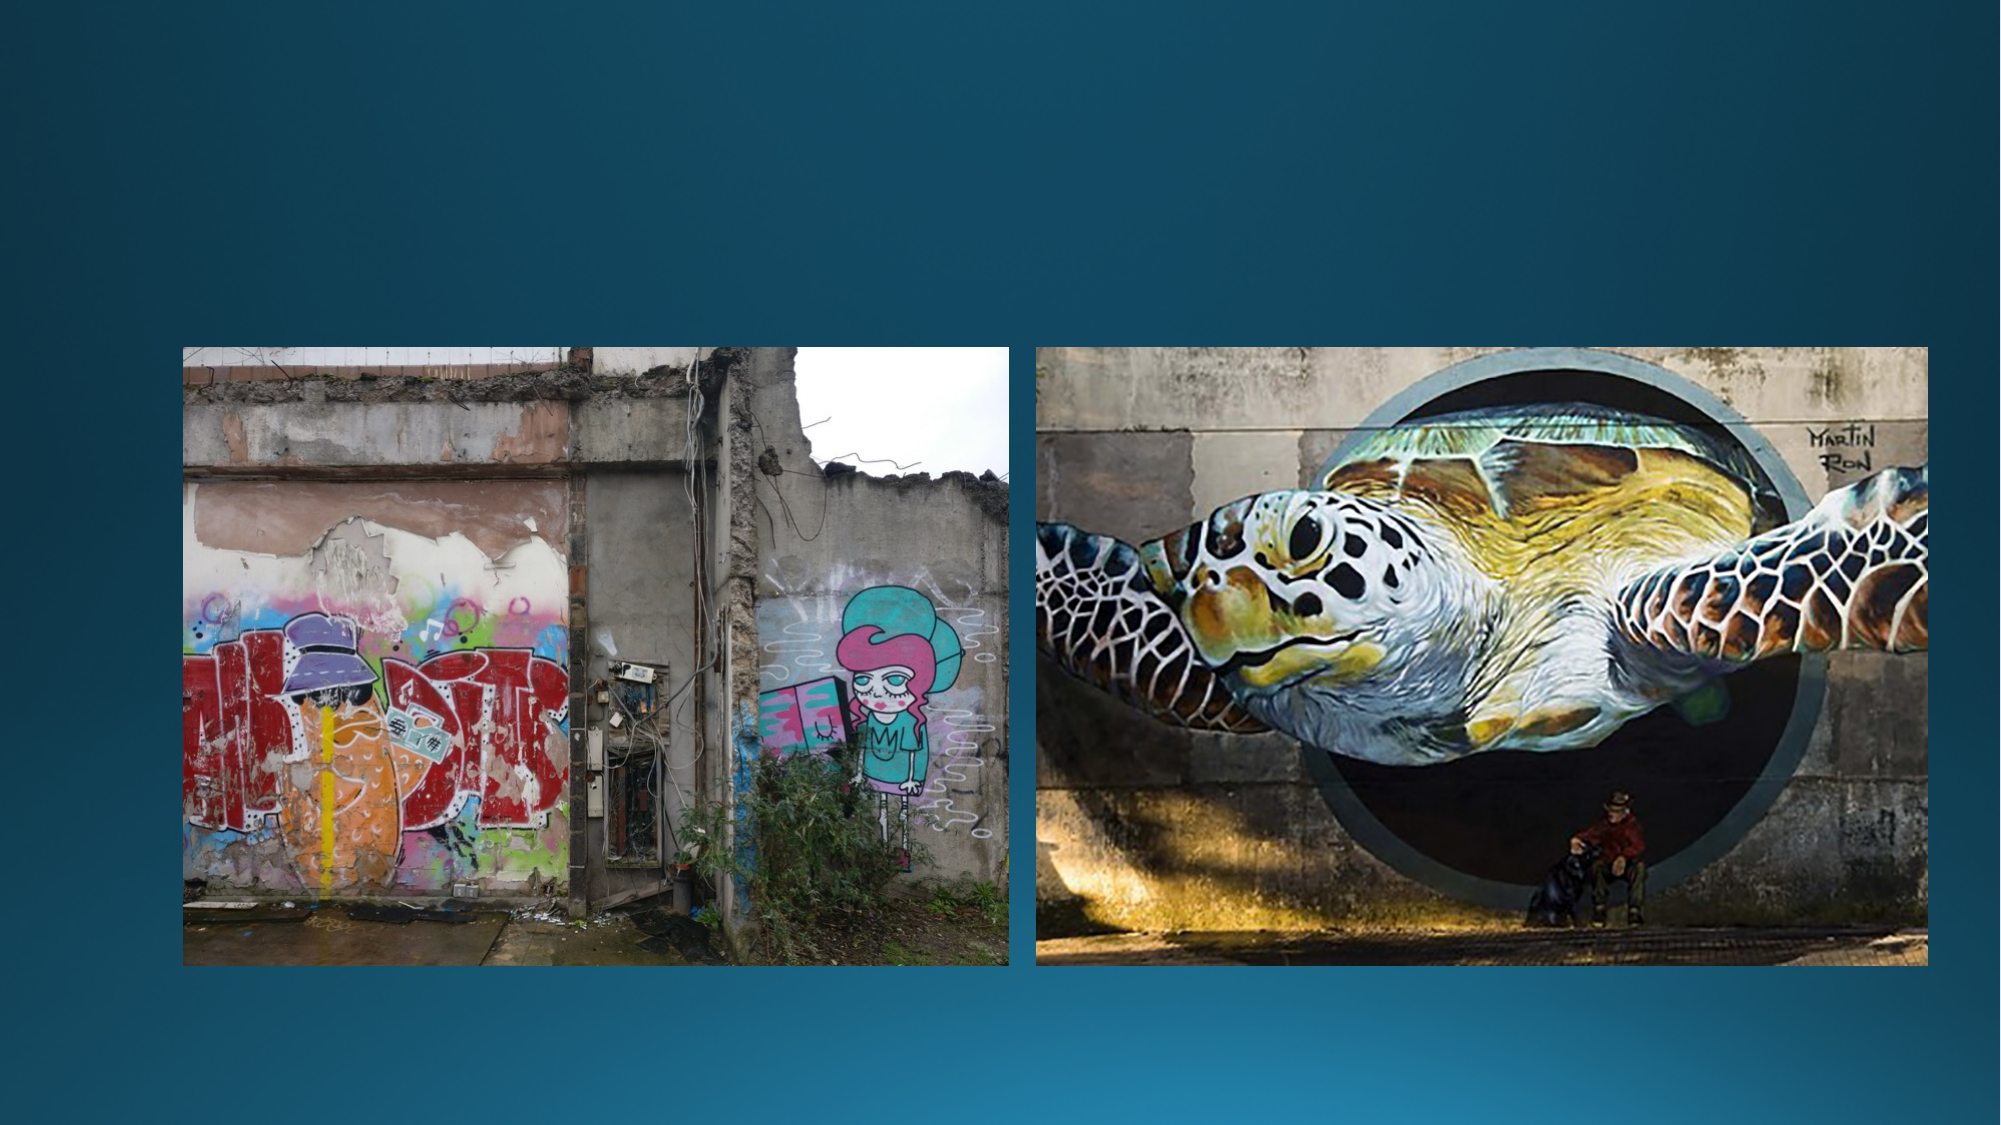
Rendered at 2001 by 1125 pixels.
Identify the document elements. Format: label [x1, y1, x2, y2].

picture [0, 0, 2001, 1125]
list [183, 347, 1009, 966]
